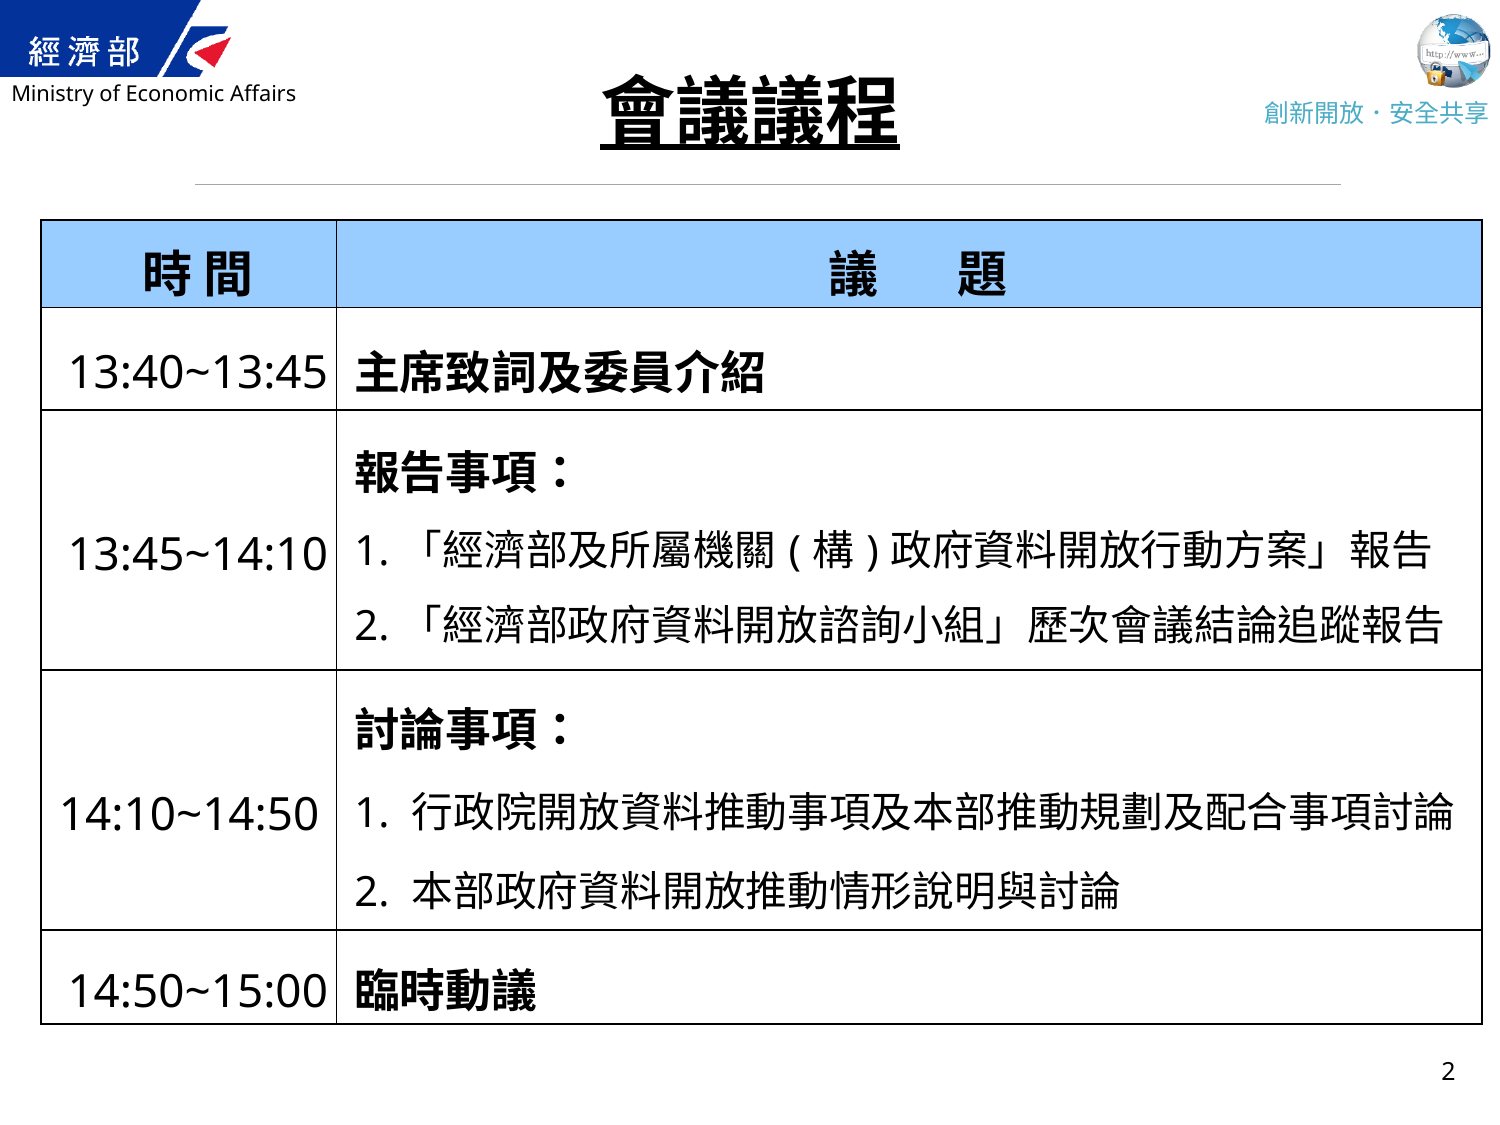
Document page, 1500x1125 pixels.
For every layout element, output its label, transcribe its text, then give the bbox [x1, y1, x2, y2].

table_cell 討論事項： 1. 行政院開放資料推動事項及本部推動規劃及配合事項討論 2. 本部政府資料開放推動情形說明與討論 [337, 671, 1481, 929]
table_cell 主席致詞及委員介紹 [337, 308, 1481, 409]
table_cell 報告事項： 1.「經濟部及所屬機關(構)政府資料開放行動方案」報告 2.「經濟部政府資料開放諮詢小組」歷次會議結論追蹤報告 [337, 411, 1481, 669]
title 會議議程 [75, 45, 1425, 173]
table_cell 13:40~13:45 [42, 308, 336, 409]
table_cell 臨時動議 [337, 931, 1481, 1023]
slide_number 2 [1120, 1042, 1471, 1103]
picture [0, 0, 231, 77]
table_header 議 題 [337, 221, 1481, 307]
table_cell 13:45~14:10 [42, 411, 336, 669]
table_cell 14:10~14:50 [42, 671, 336, 929]
table_header 時 間 [42, 221, 336, 307]
picture [1411, 10, 1495, 90]
table_cell 14:50~15:00 [42, 931, 336, 1023]
